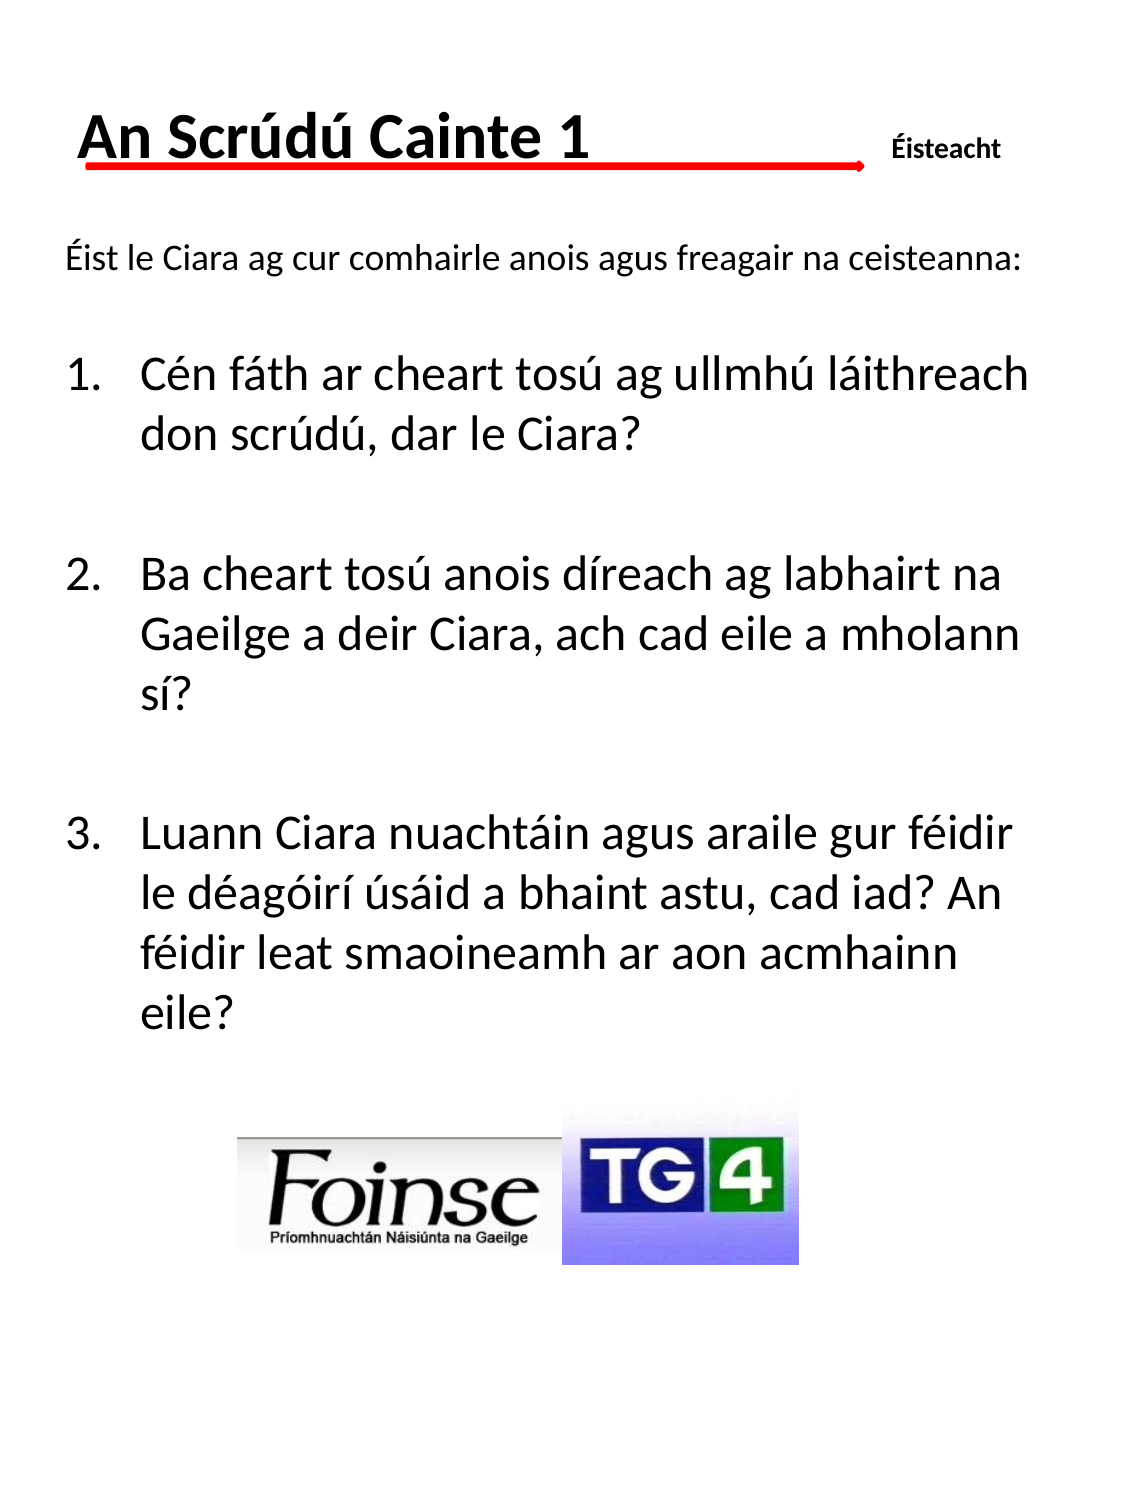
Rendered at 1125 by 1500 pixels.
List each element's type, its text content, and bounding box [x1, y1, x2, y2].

list Éist le Ciara ag cur comhairle anois agus freagair na ceisteanna: Cén fáth ar cheart tosú ag ullmhú láithreach don scrúdú, dar le Ciara? Ba cheart tosú anois díreach ag labhairt na Gaeilge a deir Ciara, ach cad eile a mholann sí? Luann Ciara nuachtáin agus araile gur féidir le déagóirí úsáid a bhaint astu, cad iad? An féidir leat smaoineamh ar aon acmhainn eile? [50, 225, 1063, 1138]
picture [237, 1087, 799, 1265]
title An Scrúdú Cainte 1 Éisteacht [62, 62, 1075, 203]
